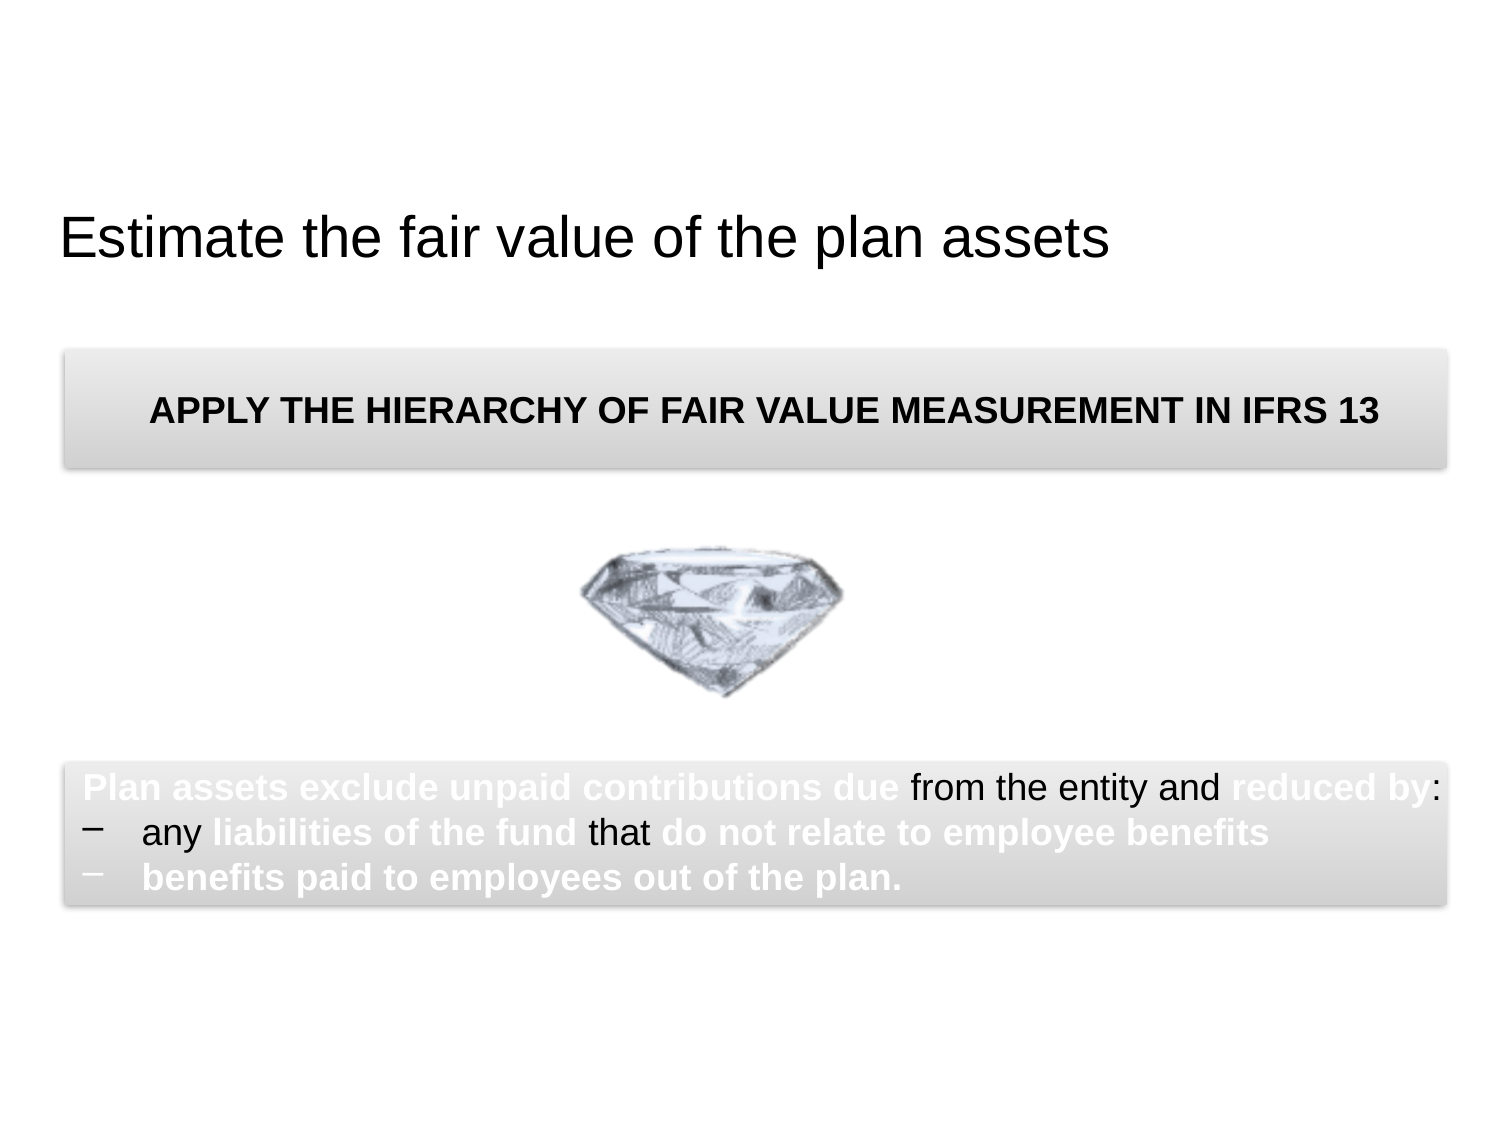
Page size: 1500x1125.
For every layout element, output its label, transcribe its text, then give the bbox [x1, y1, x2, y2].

text_box Apply the hierarchy of fair value measurement in IFRS 13 [64, 349, 1448, 469]
list Plan assets exclude unpaid contributions due from the entity and reduced by: any liabilities of the fund that do not relate to employee benefits benefits paid to employees out of the plan. [64, 763, 1447, 906]
picture [572, 503, 863, 740]
title DB plan STEP 5 Estimate the fair value of the plan assets [58, 58, 1442, 296]
